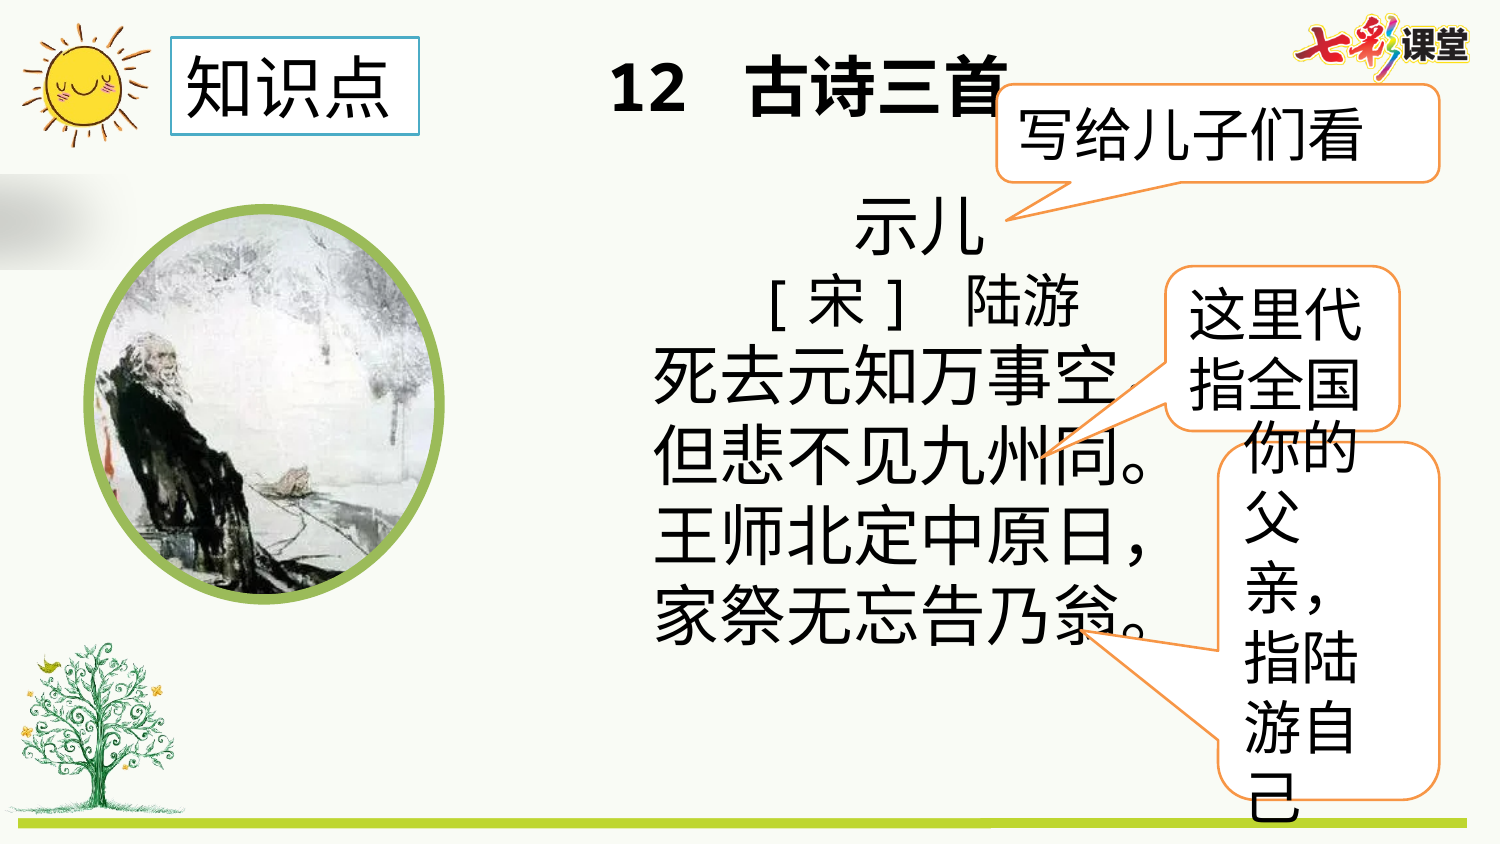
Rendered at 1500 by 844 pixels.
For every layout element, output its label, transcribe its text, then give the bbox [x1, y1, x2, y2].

text_box 知识点 [170, 36, 420, 136]
picture [0, 0, 173, 172]
picture [0, 608, 1467, 844]
text_box 12 古诗三首 [592, 37, 1025, 133]
text_box 这里代指全国 [1040, 264, 1401, 459]
text_box 你的父亲，指陆游自己 [1079, 440, 1441, 802]
picture [87, 208, 440, 600]
text_box 写给儿子们看 [995, 82, 1441, 222]
picture [1291, 9, 1472, 87]
text_box 示儿 [宋] 陆游 死去元知万事空， 但悲不见九州同。 王师北定中原日， 家祭无忘告乃翁。 [637, 176, 1202, 662]
